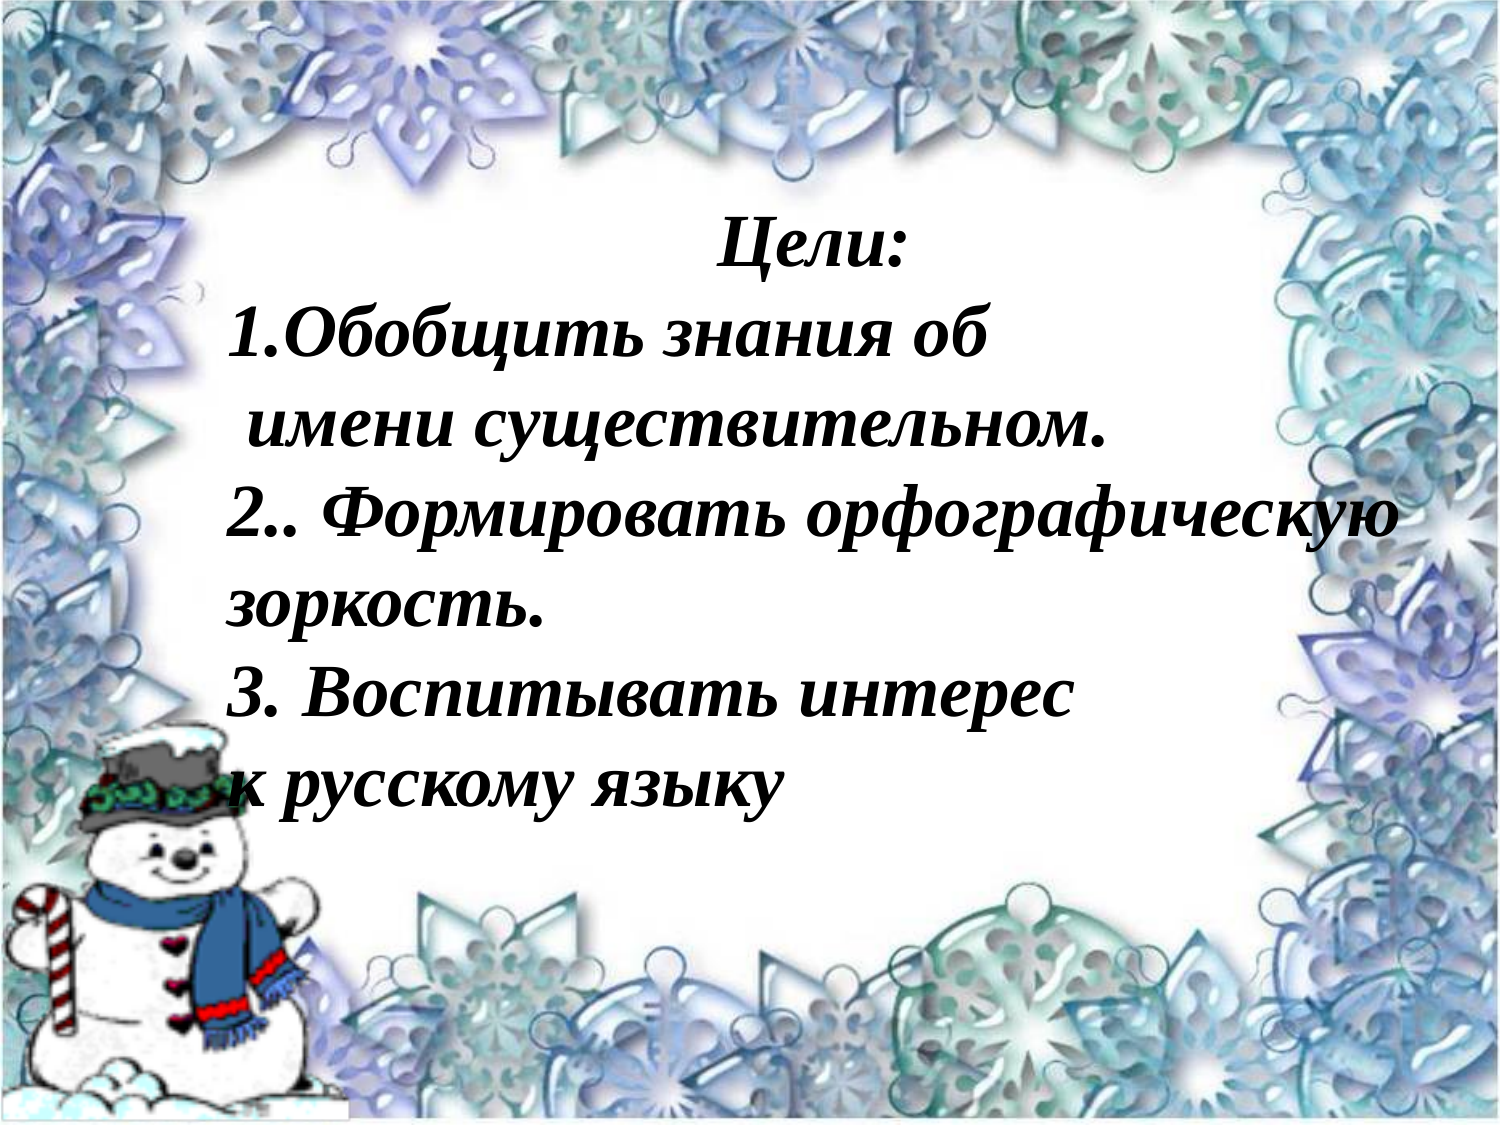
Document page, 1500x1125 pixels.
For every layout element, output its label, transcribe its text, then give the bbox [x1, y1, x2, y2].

picture [0, 0, 1500, 1125]
text_box Цели: 1.Обобщить знания об имени существительном. 2.. Формировать орфографическую зоркость. 3. Воспитывать интерес к русскому языку [212, 184, 1436, 830]
